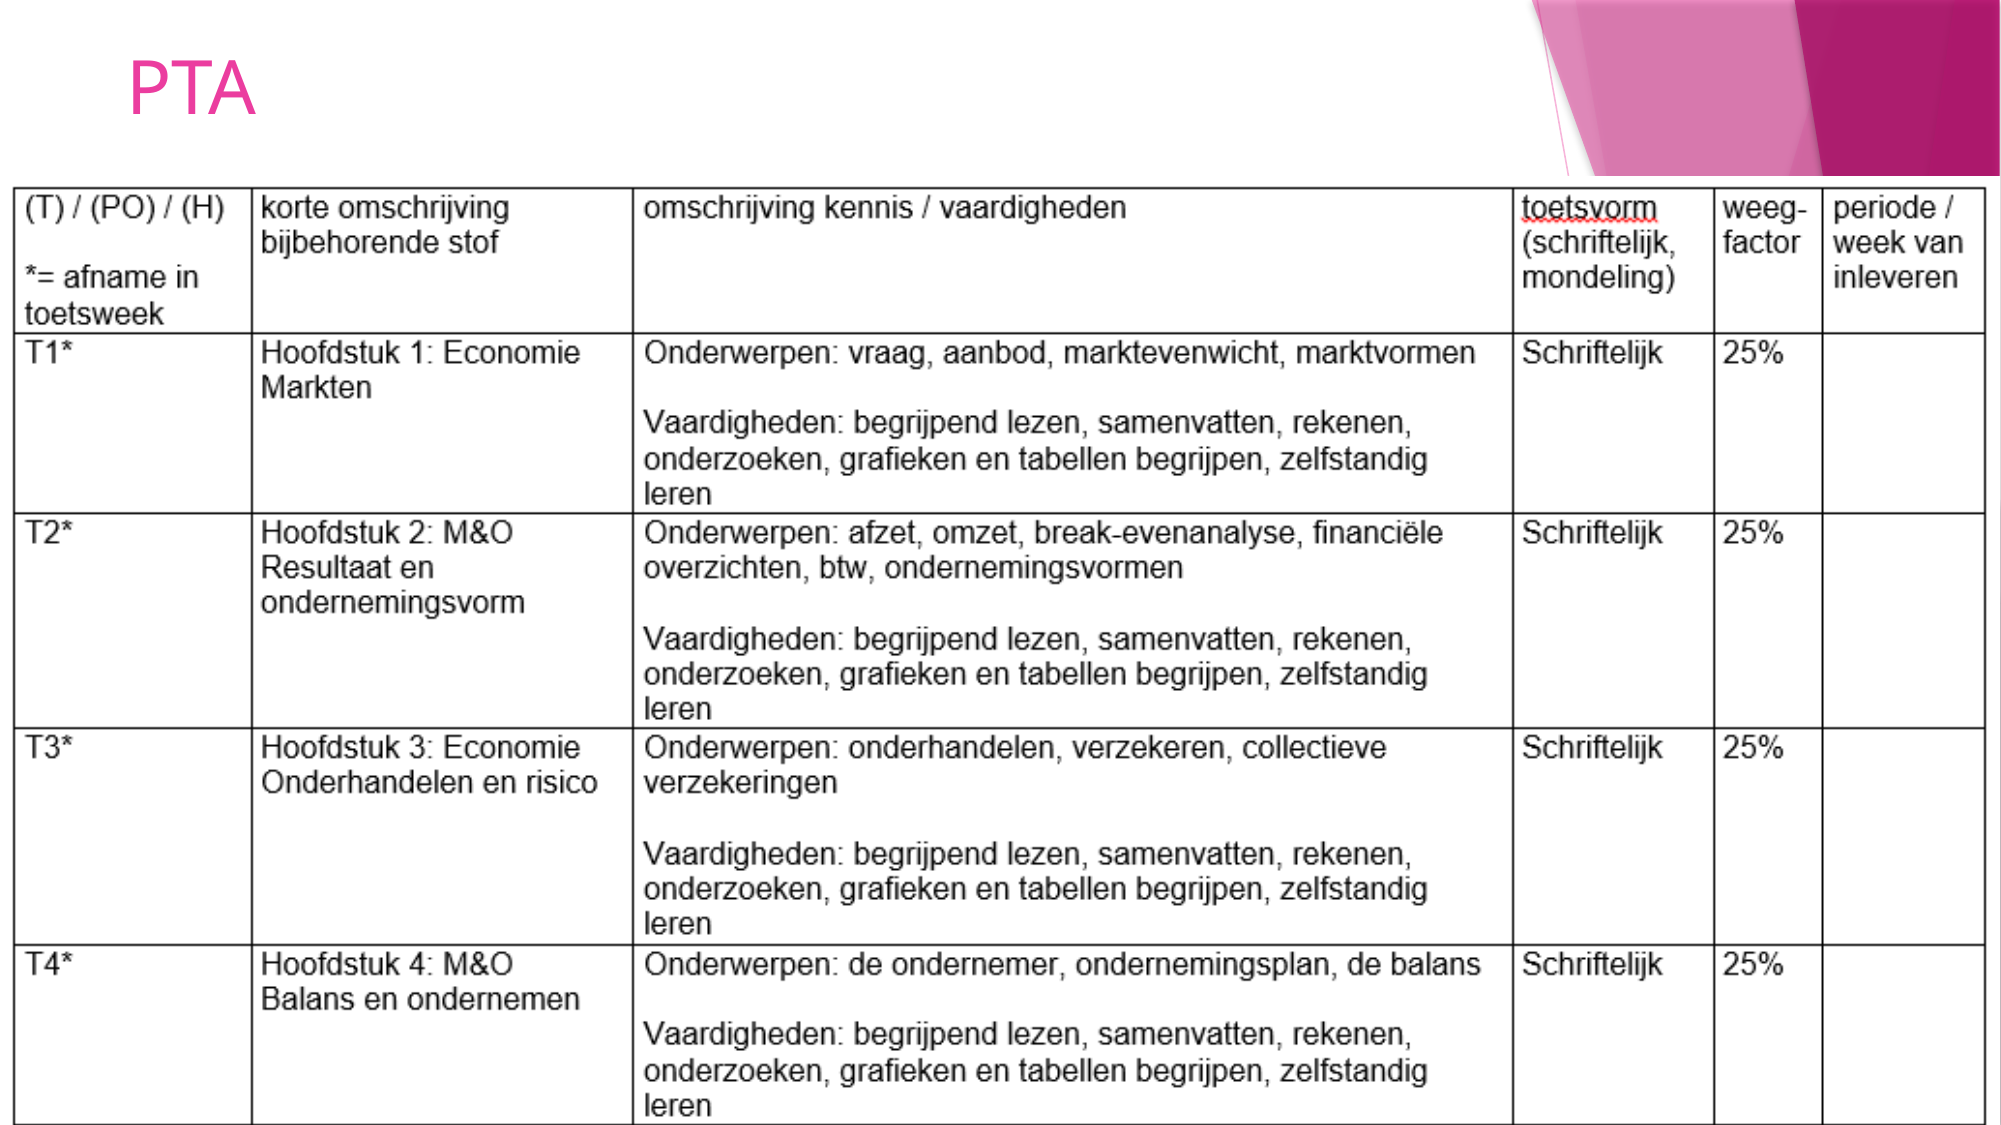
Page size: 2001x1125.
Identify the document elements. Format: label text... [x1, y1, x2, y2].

title PTA [111, 31, 1522, 173]
picture [0, 175, 2000, 1125]
